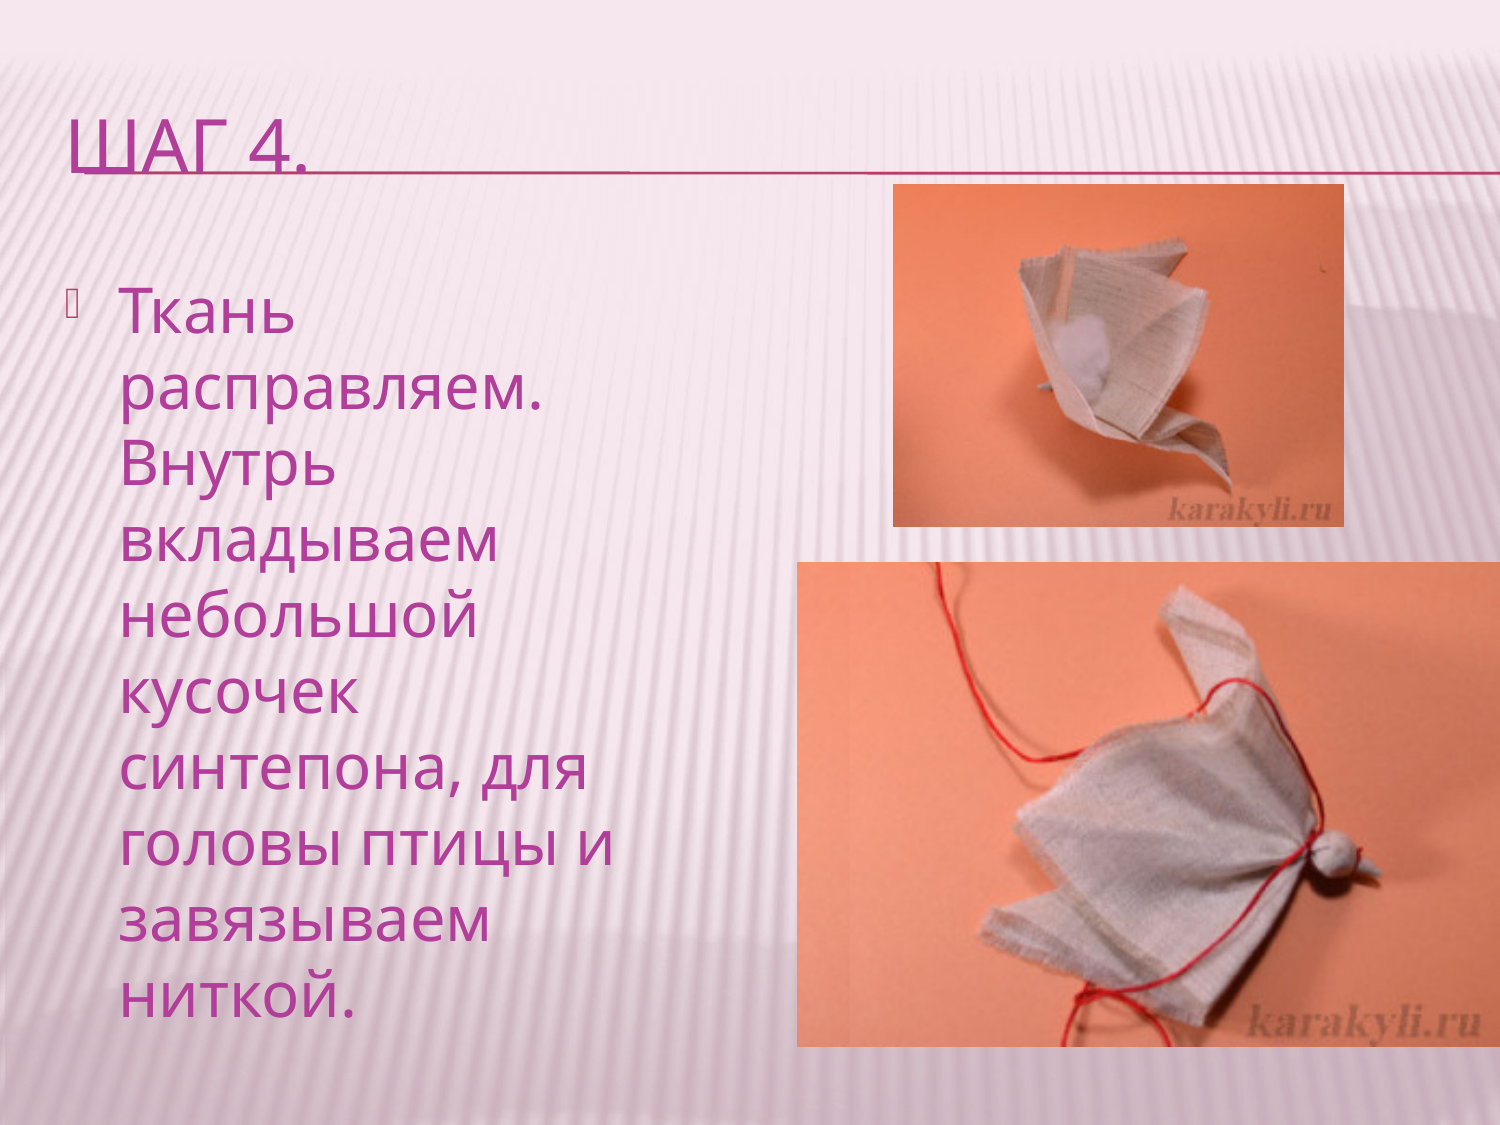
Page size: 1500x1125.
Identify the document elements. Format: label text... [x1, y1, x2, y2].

title Шаг 4. [49, 75, 1475, 213]
picture [796, 562, 1500, 1048]
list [893, 184, 1344, 528]
list Ткань расправляем. Внутрь вкладываем небольшой кусочек синтепона, для головы птицы и завязываем ниткой. [50, 262, 738, 1038]
